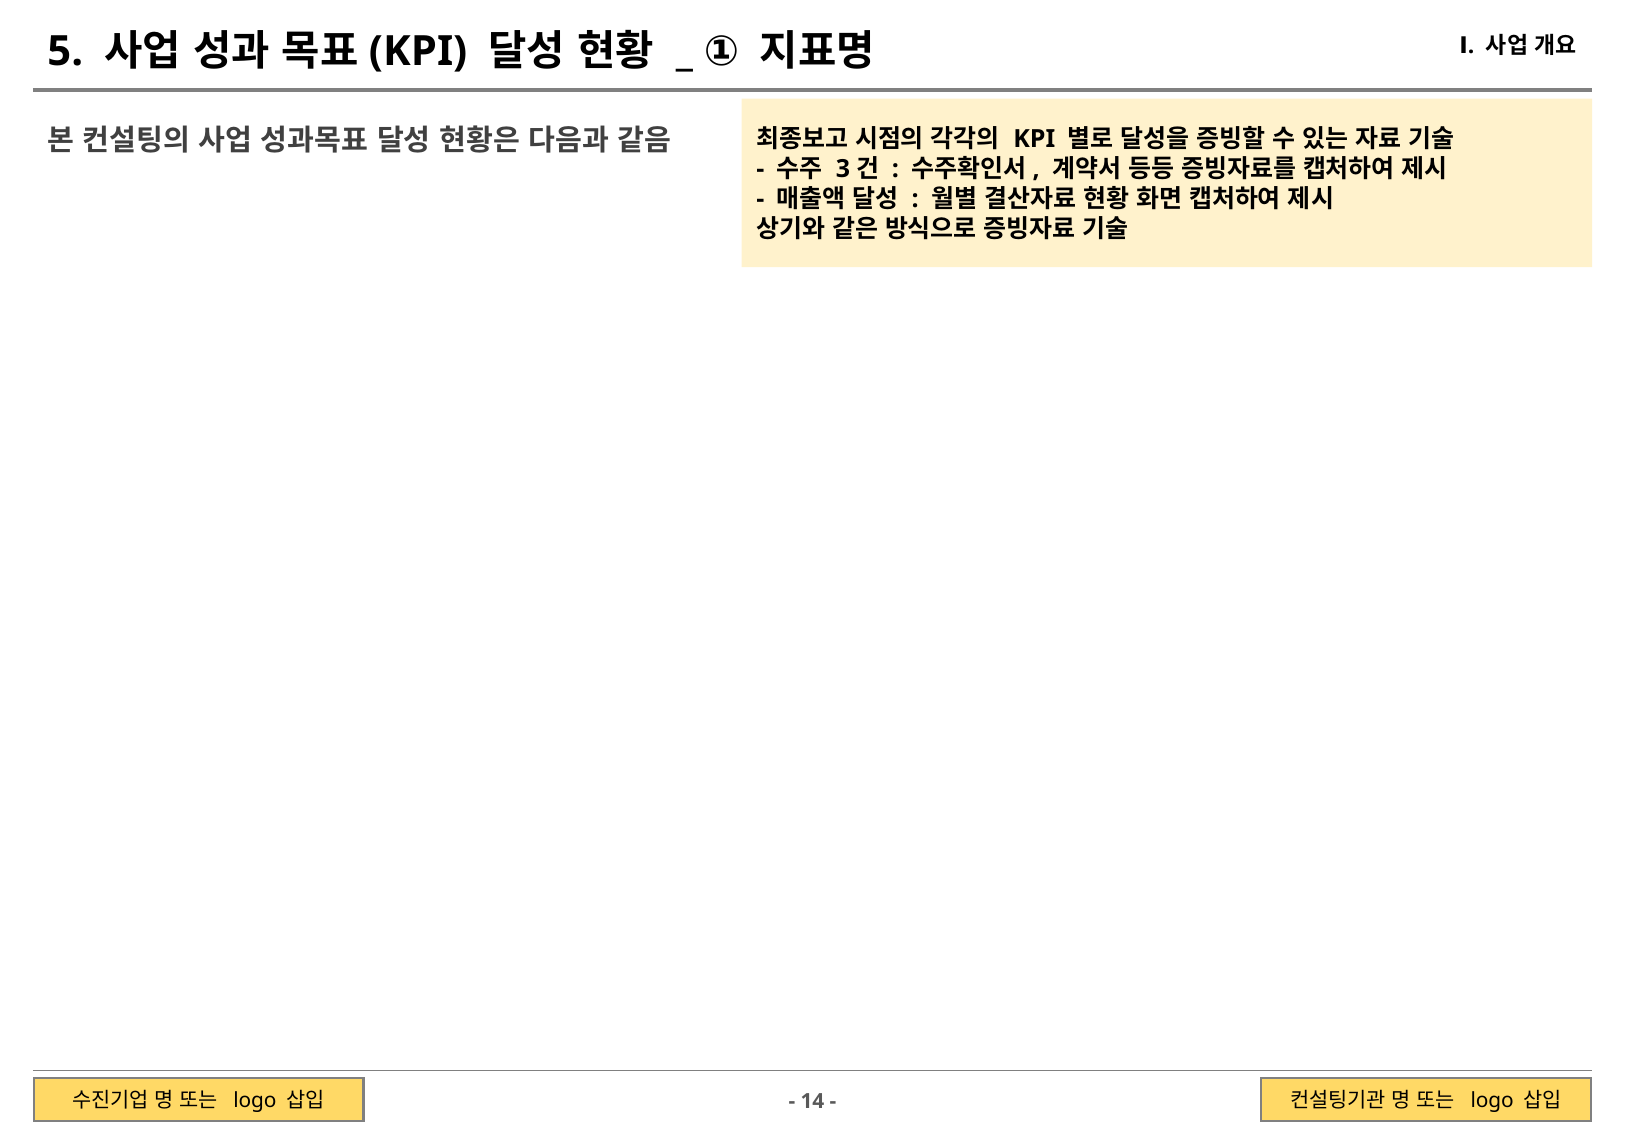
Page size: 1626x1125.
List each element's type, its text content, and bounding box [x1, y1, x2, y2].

text_box 최종보고 시점의 각각의 KPI 별로 달성을 증빙할 수 있는 자료 기술 - 수주 3건 : 수주확인서, 계약서 등등 증빙자료를 캡처하여 제시 - 매출액 달성 : 월별 결산자료 현황 화면 캡처하여 제시 상기와 같은 방식으로 증빙자료 기술 [741, 98, 1593, 268]
text_box Ⅰ. 사업 개요 [1308, 23, 1593, 66]
text_box 본 컨설팅의 사업 성과목표 달성 현황은 다음과 같음 [32, 113, 741, 164]
text_box 5. 사업 성과 목표(KPI) 달성 현황 _ ① 지표명 [32, 16, 1061, 81]
